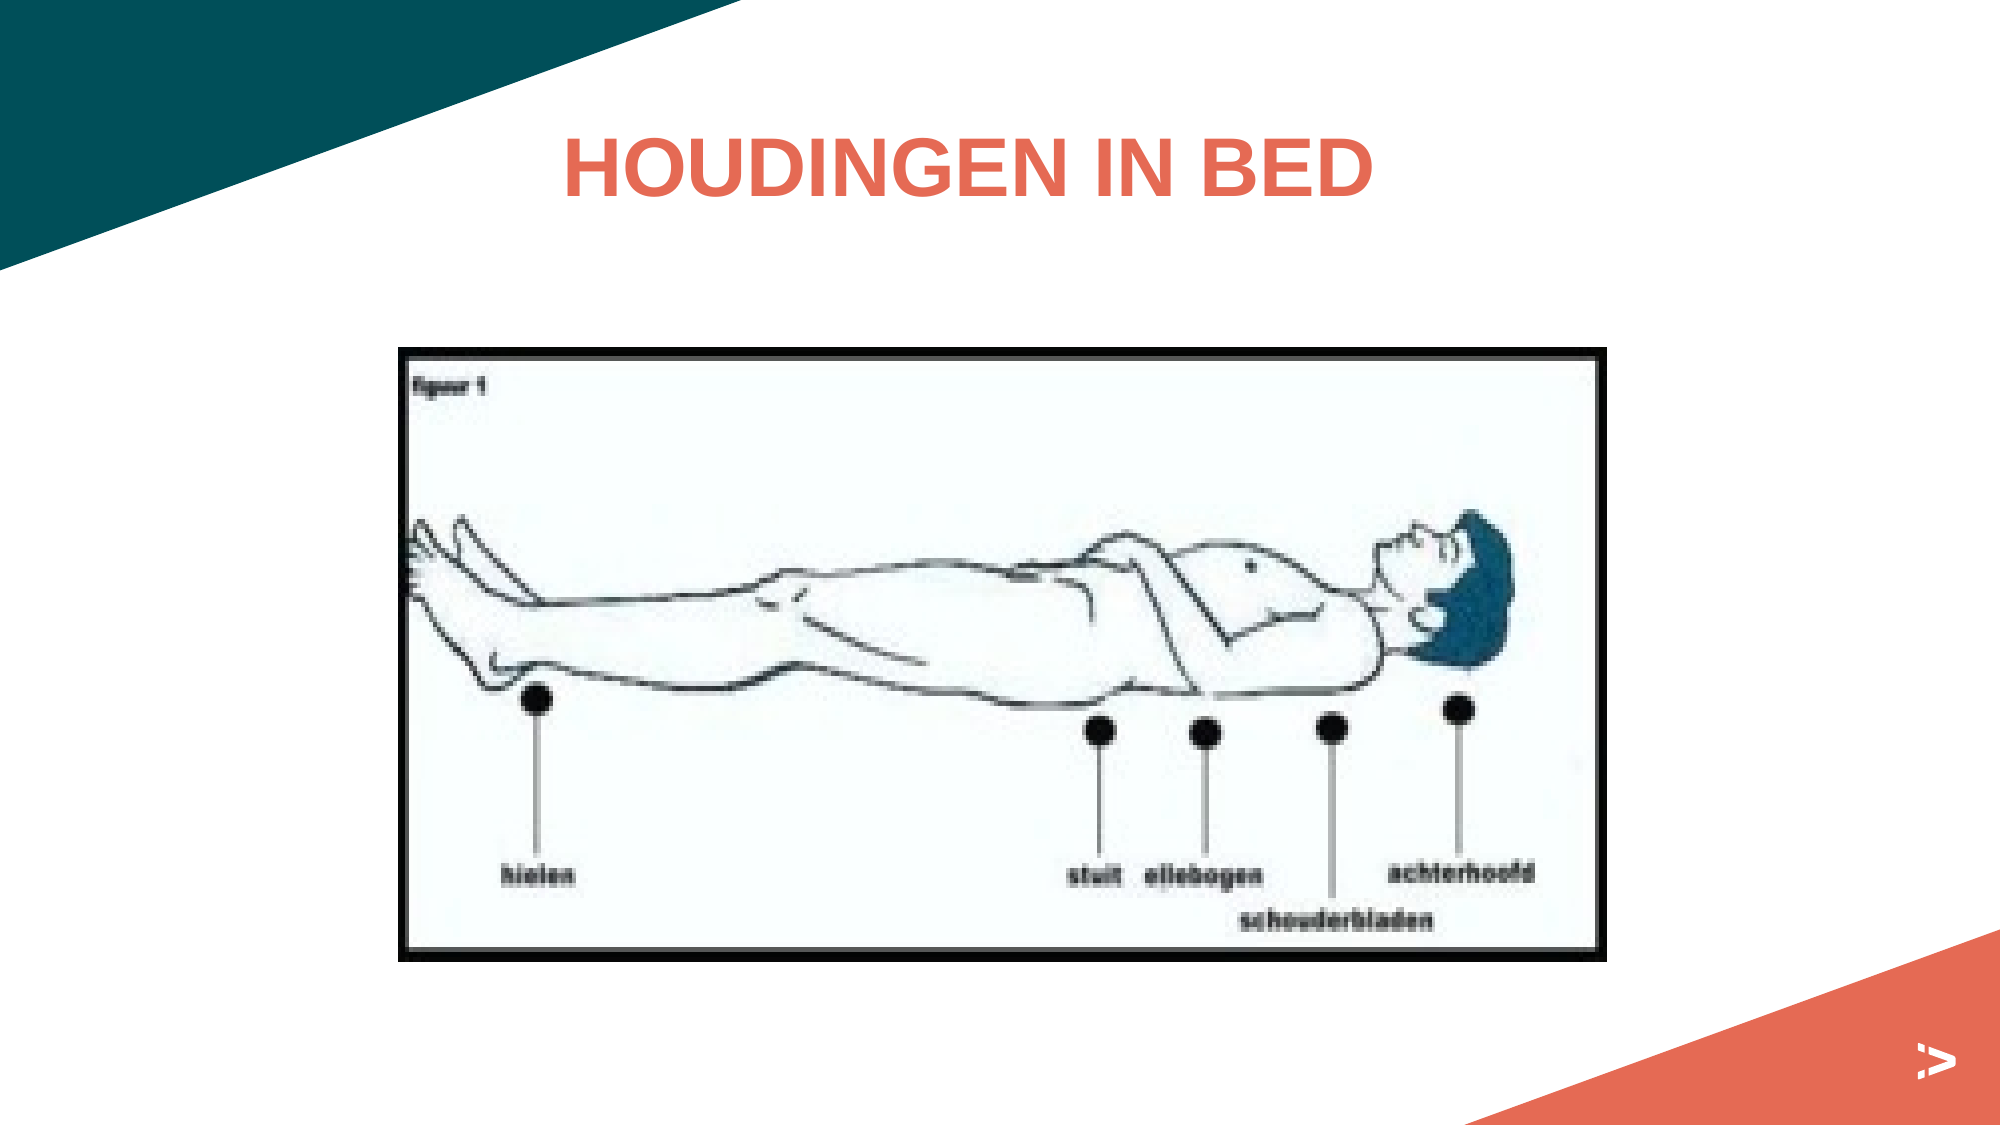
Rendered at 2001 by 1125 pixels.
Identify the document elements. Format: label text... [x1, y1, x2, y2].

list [398, 347, 1607, 963]
title Houdingen in bed [0, 0, 2000, 348]
